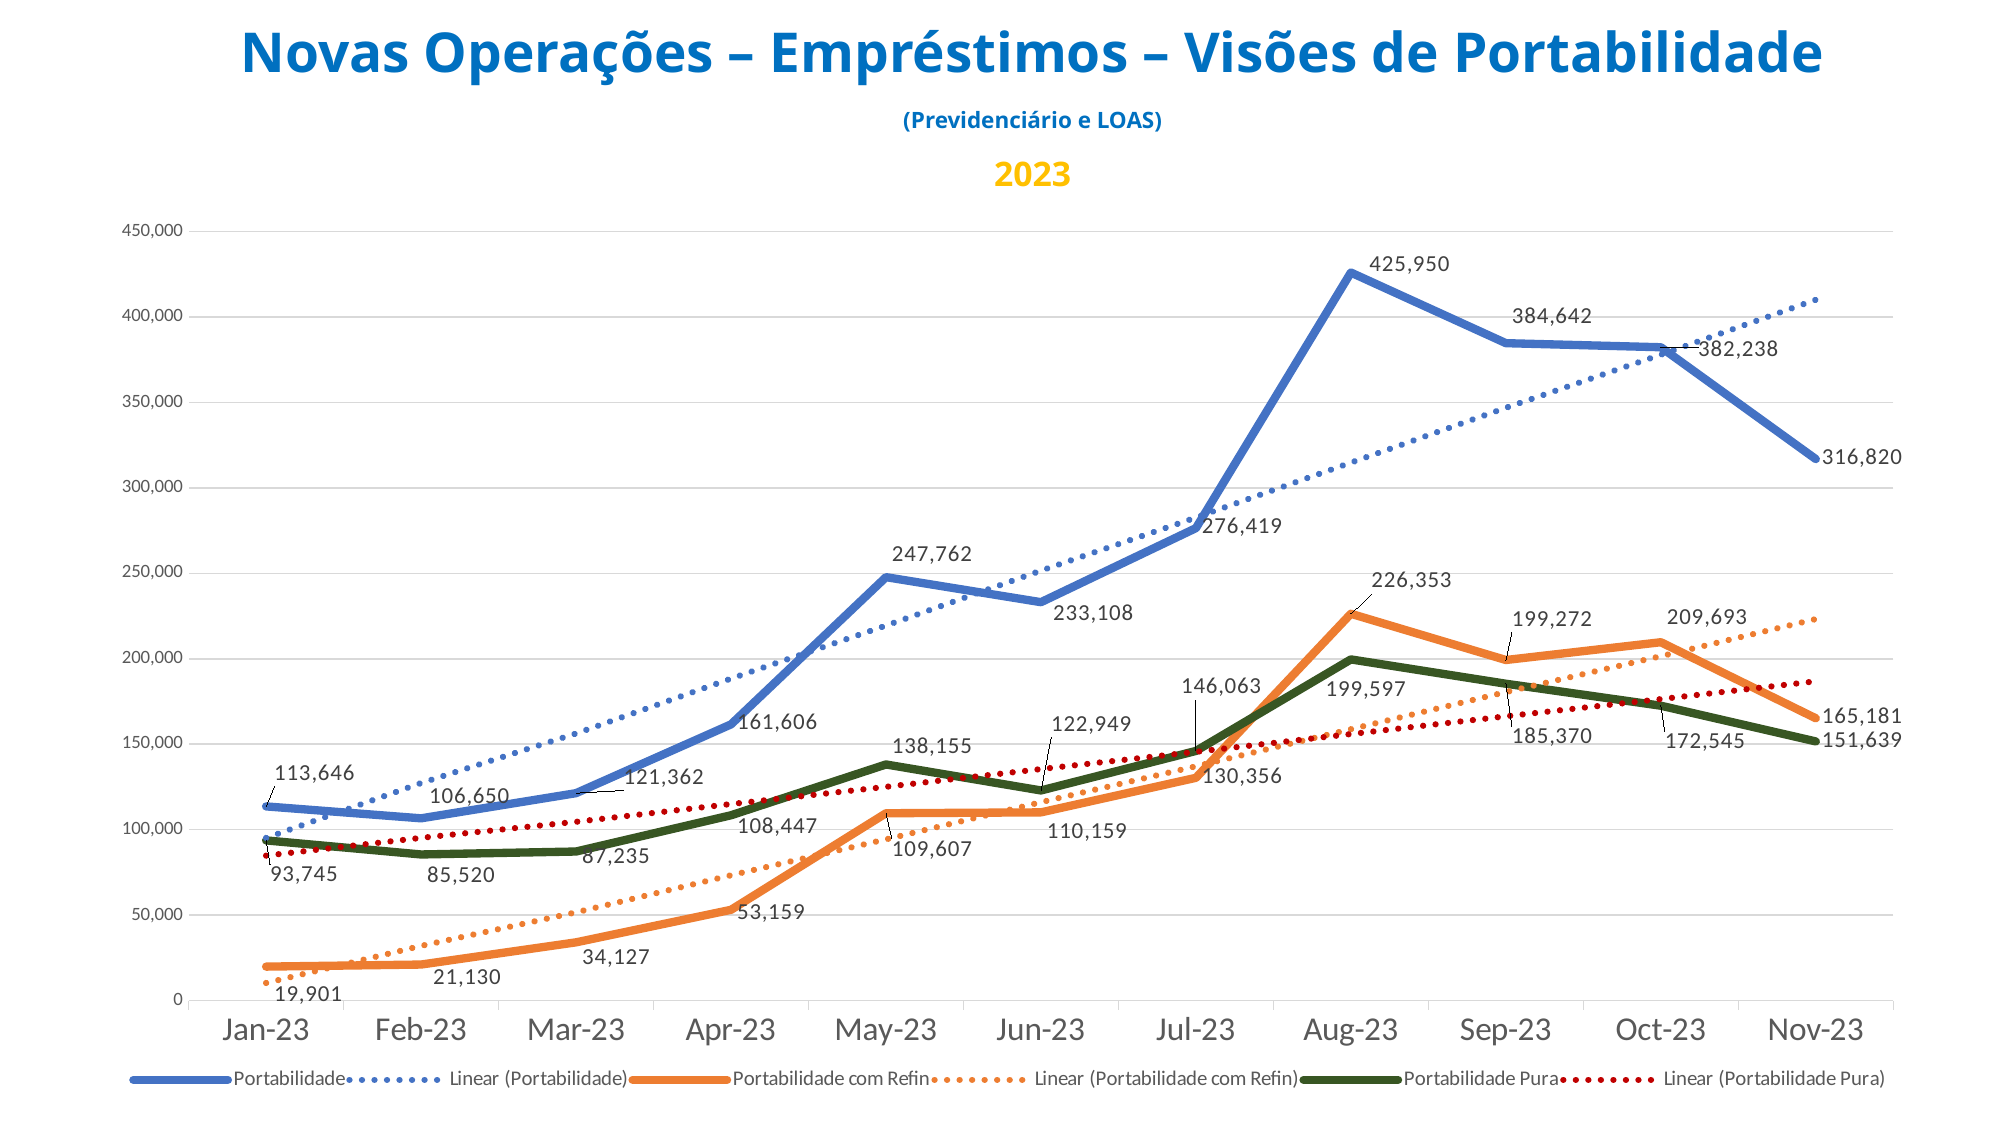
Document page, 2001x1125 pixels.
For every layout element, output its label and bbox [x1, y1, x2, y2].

chart [84, 203, 1931, 1110]
text_box [173, 15, 1893, 203]
